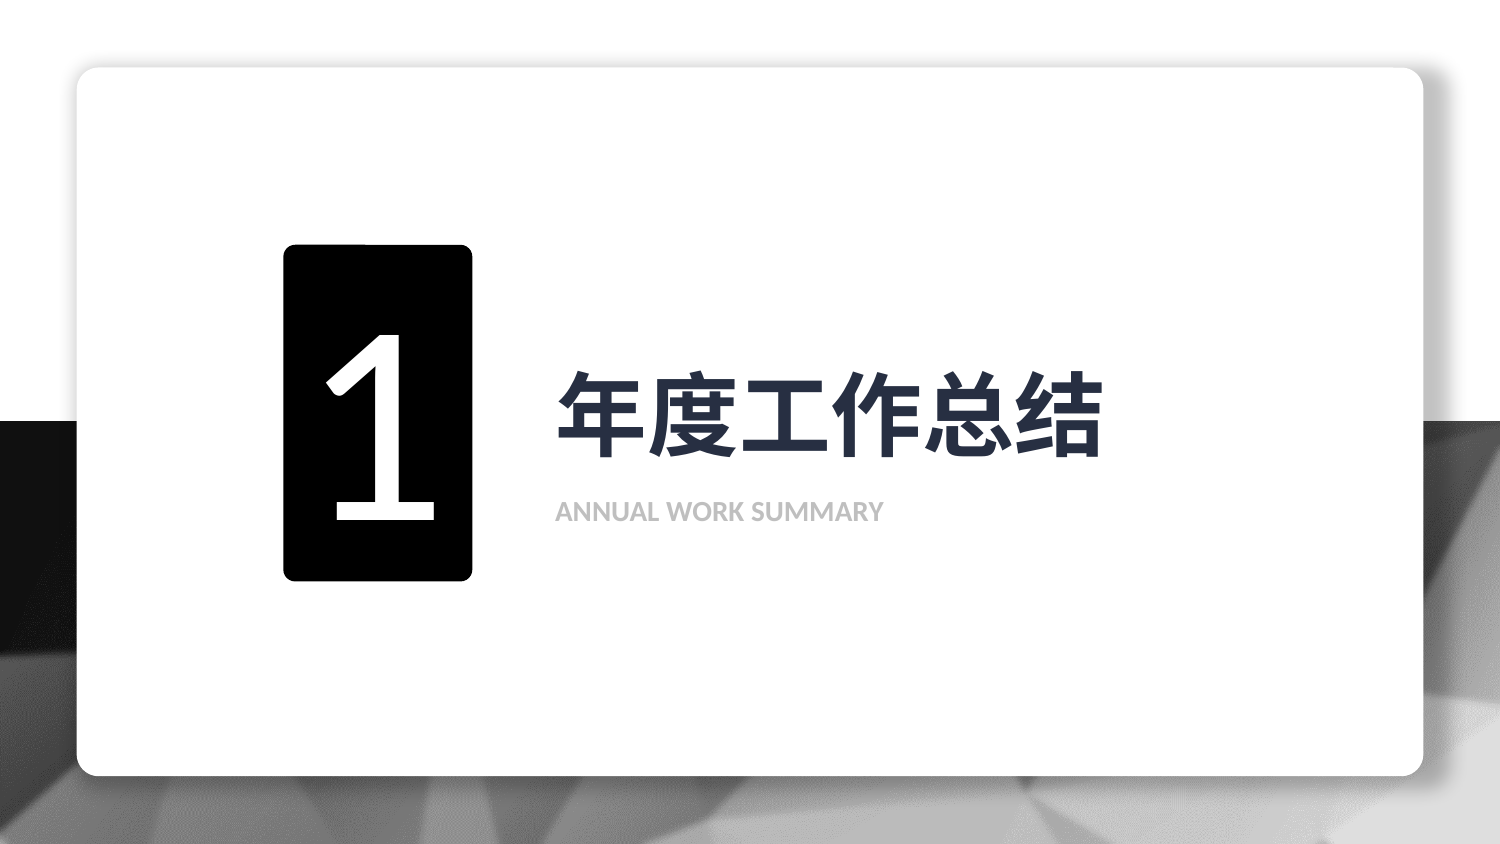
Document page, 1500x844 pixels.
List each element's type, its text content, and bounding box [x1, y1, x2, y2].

picture [0, 421, 1500, 844]
text_box 年度工作总结 [555, 357, 1141, 420]
text_box [74, 65, 1426, 420]
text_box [283, 232, 479, 582]
